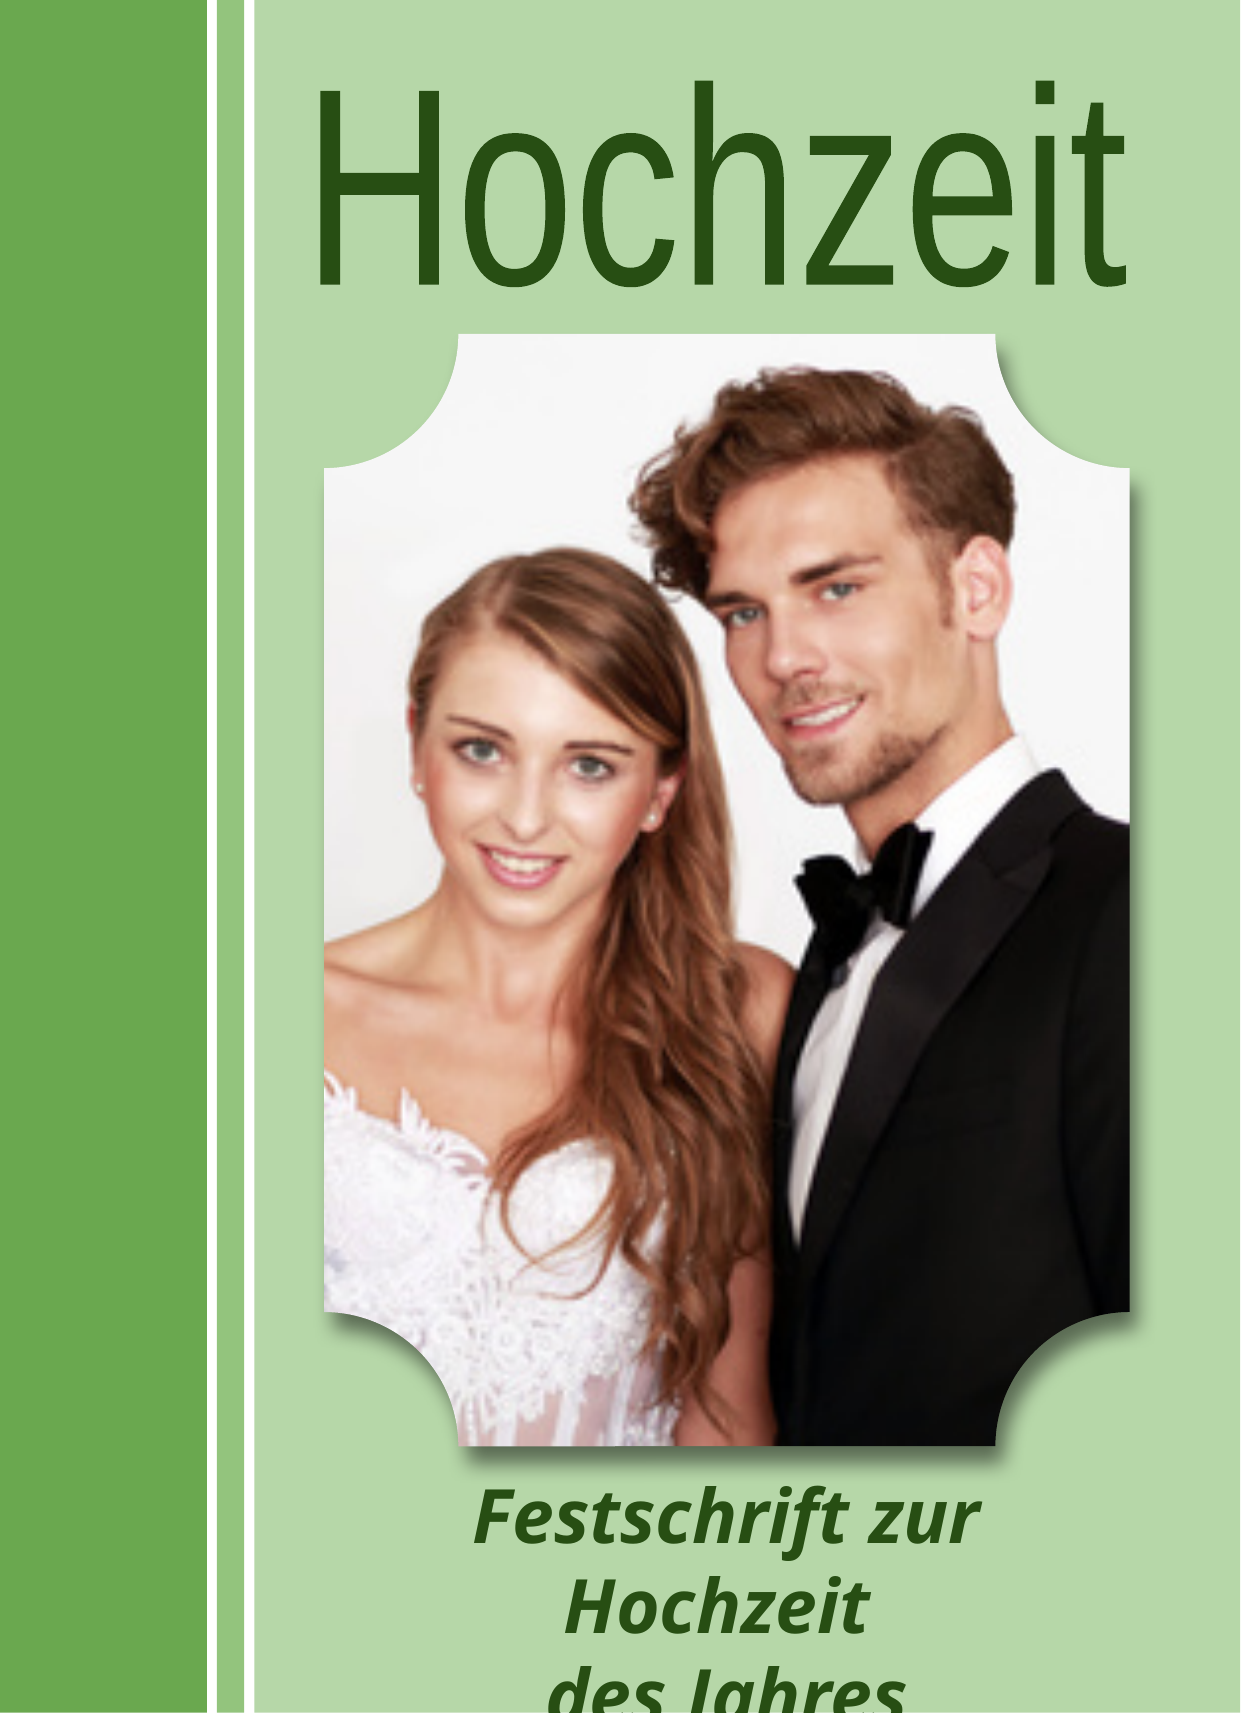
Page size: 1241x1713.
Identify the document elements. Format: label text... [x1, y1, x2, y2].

text_box [254, 0, 1241, 1713]
picture [323, 333, 1130, 1447]
text_box [216, 0, 245, 1713]
text_box [0, 0, 207, 1713]
text_box Festschrift zur Hochzeit des Jahres [324, 1466, 1130, 1673]
